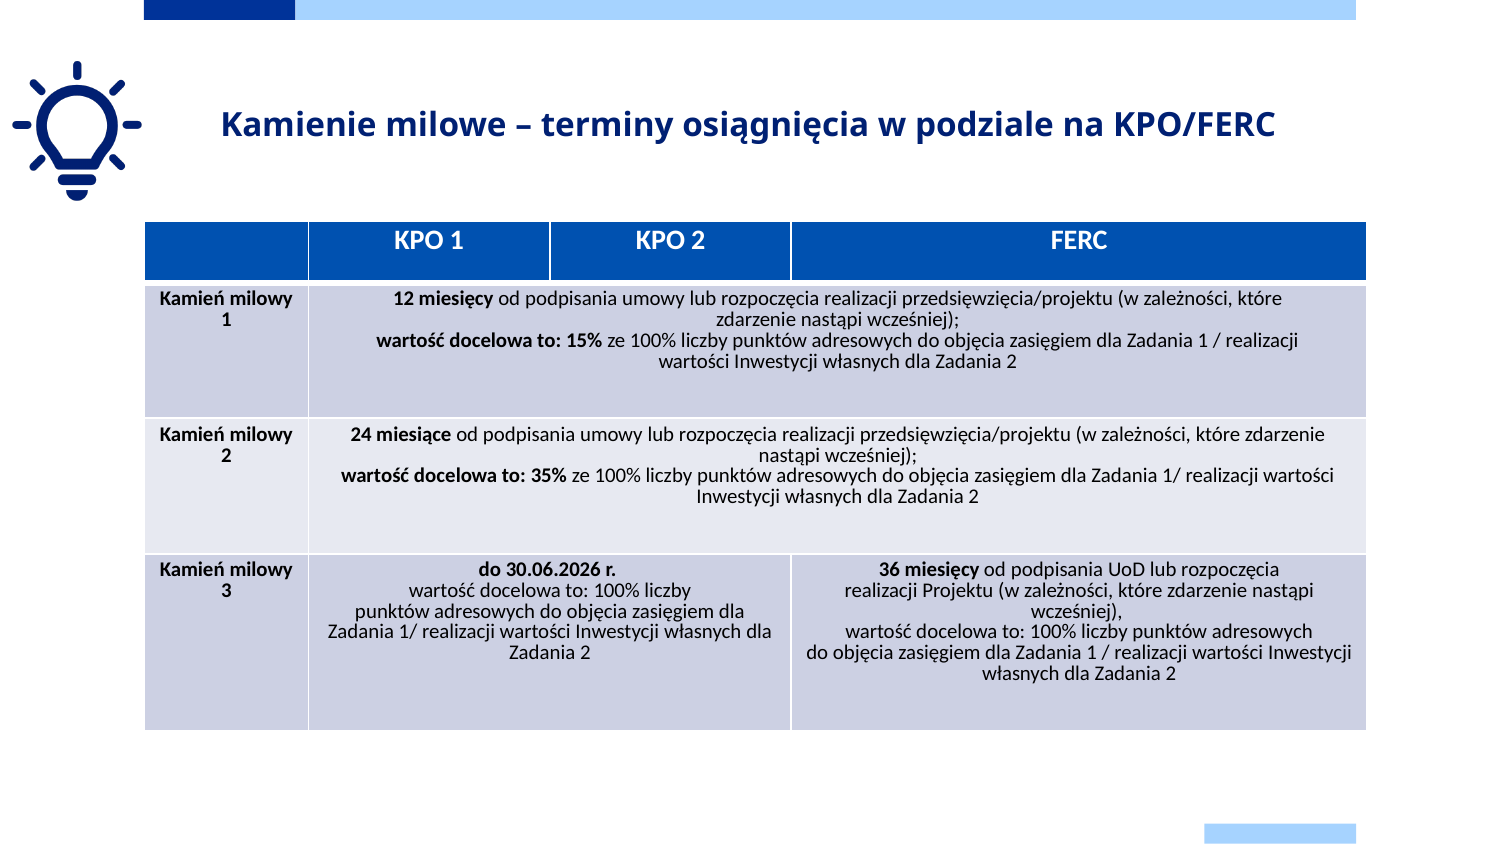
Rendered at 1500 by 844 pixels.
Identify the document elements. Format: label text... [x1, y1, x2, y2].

table_cell Kamień milowy 1 [145, 286, 308, 417]
table_header KPO 2 [551, 222, 790, 280]
table_cell 12 miesięcy od podpisania umowy lub rozpoczęcia realizacji przedsięwzięcia/projektu (w zależności, które zdarzenie nastąpi wcześniej); wartość docelowa to: 15% ze 100% liczby punktów adresowych do objęcia zasięgiem dla Zadania 1 / realizacji wartości Inwestycji własnych dla Zadania 2 [309, 286, 1366, 417]
table_header [145, 222, 308, 280]
table_cell Kamień milowy 2 [145, 419, 308, 553]
table_cell Kamień milowy 3 [145, 555, 308, 730]
table_cell 36 miesięcy od podpisania UoD lub rozpoczęcia realizacji Projektu (w zależności, które zdarzenie nastąpi wcześniej), wartość docelowa to: 100% liczby punktów adresowych do objęcia zasięgiem dla Zadania 1 / realizacji wartości Inwestycji własnych dla Zadania 2 [792, 555, 1366, 730]
picture [0, 55, 154, 210]
title Kamienie milowe – terminy osiągnięcia w podziale na KPO/FERC [154, 100, 1355, 174]
table_header KPO 1 [309, 222, 549, 280]
table_header FERC [792, 222, 1366, 280]
table_cell do 30.06.2026 r. wartość docelowa to: 100% liczby punktów adresowych do objęcia zasięgiem dla Zadania 1/ realizacji wartości Inwestycji własnych dla Zadania 2 [309, 555, 790, 730]
table_cell 24 miesiące od podpisania umowy lub rozpoczęcia realizacji przedsięwzięcia/projektu (w zależności, które zdarzenie nastąpi wcześniej); wartość docelowa to: 35% ze 100% liczby punktów adresowych do objęcia zasięgiem dla Zadania 1/ realizacji wartości Inwestycji własnych dla Zadania 2 [309, 419, 1366, 553]
